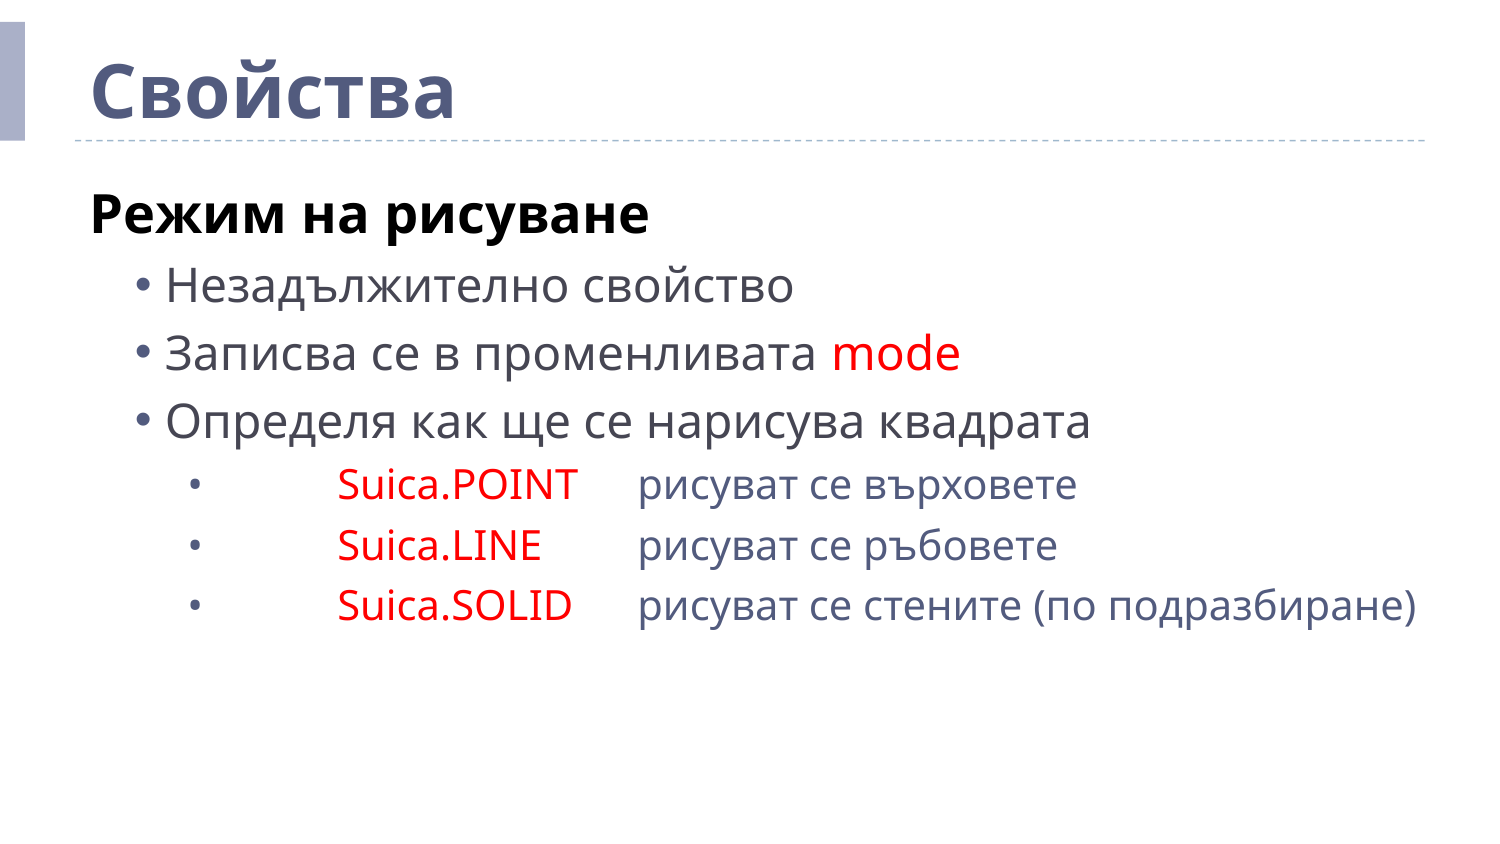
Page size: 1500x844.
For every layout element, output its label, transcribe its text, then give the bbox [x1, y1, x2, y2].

title Свойства [75, 18, 1475, 141]
list Режим на рисуване Незадължително свойство Записва се в променливата mode Определя как ще се нарисува квадрата • Suica.POINT рисуват се върховете • Suica.LINE рисуват се ръбовете • Suica.SOLID рисуват се стените (по подразбиране) [75, 171, 1475, 835]
